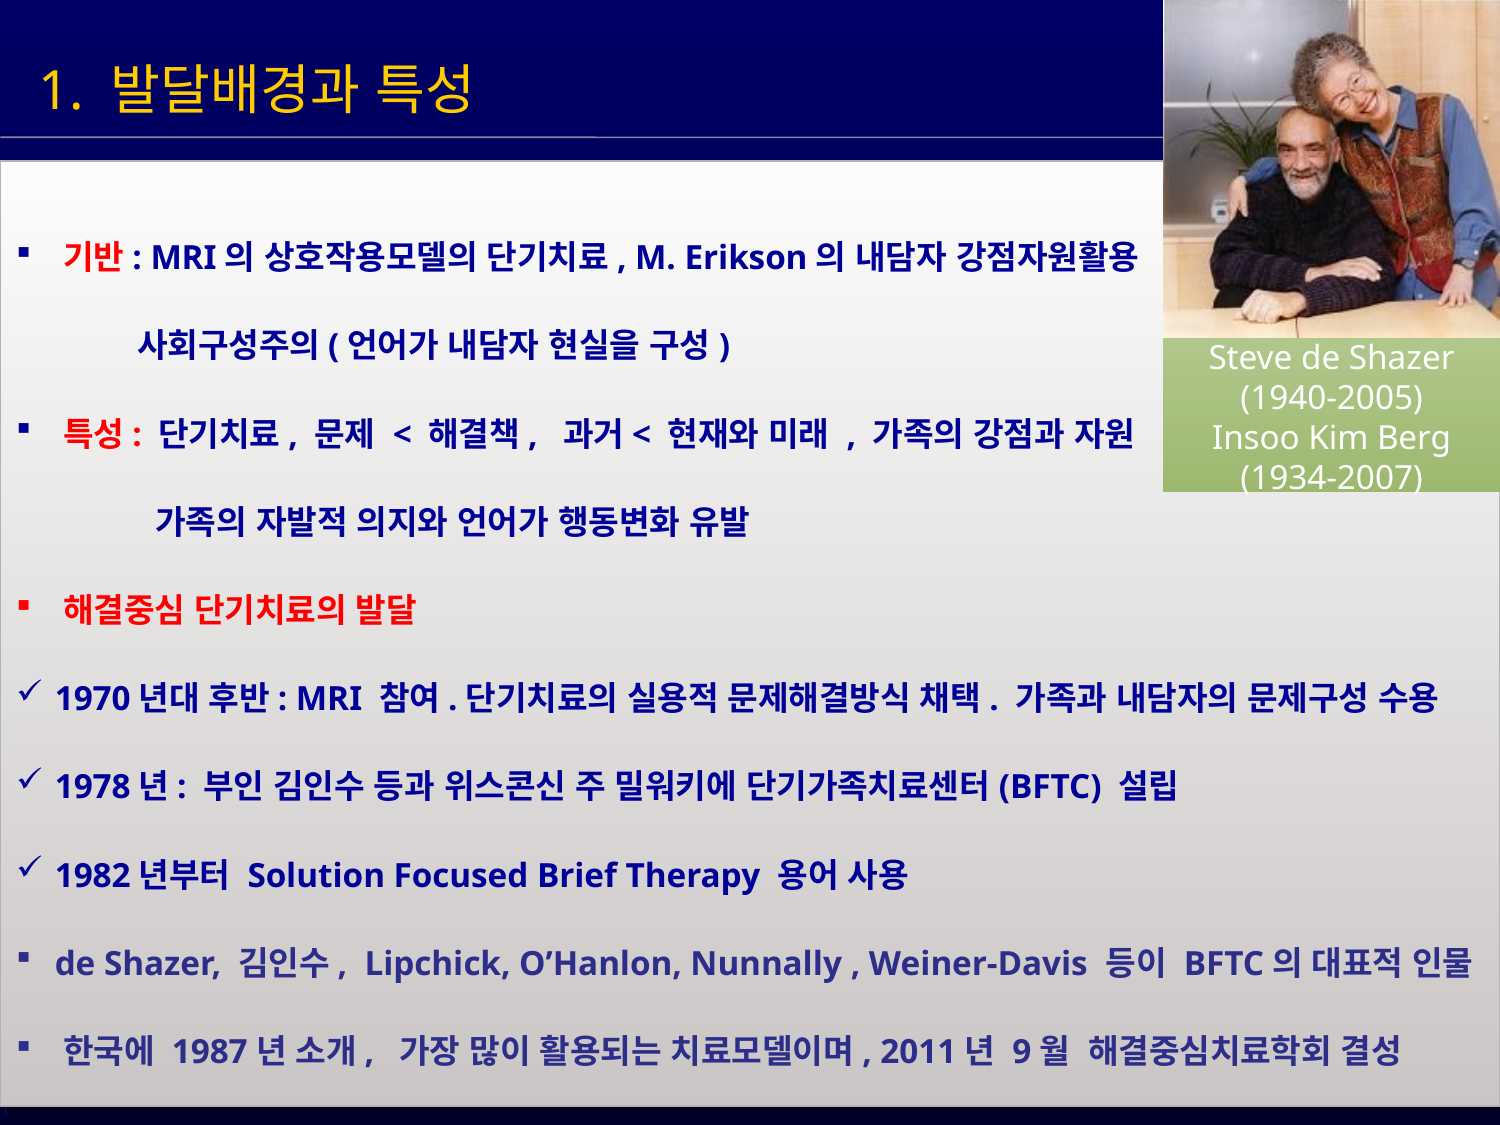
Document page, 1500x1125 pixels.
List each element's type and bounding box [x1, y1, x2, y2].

text_box [0, 0, 1500, 1107]
